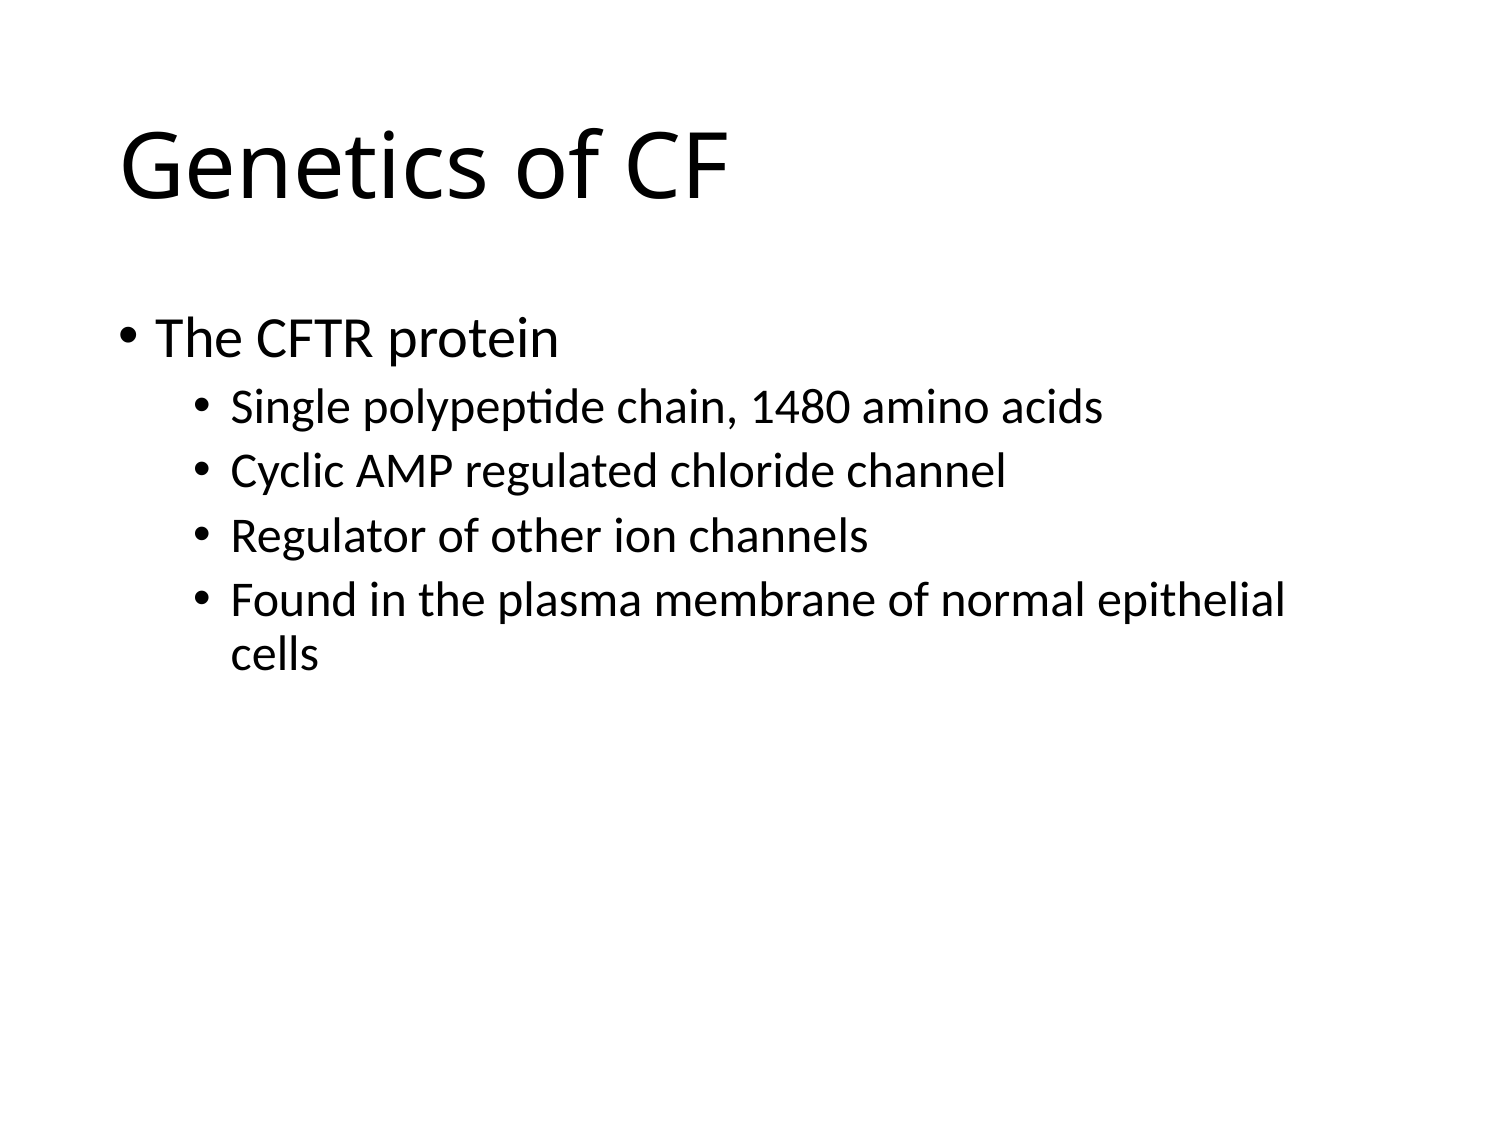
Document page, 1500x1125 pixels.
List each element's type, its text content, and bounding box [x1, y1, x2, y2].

list The CFTR protein Single polypeptide chain, 1480 amino acids Cyclic AMP regulated chloride channel Regulator of other ion channels Found in the plasma membrane of normal epithelial cells [103, 299, 1397, 1014]
title Genetics of CF [103, 59, 1397, 278]
